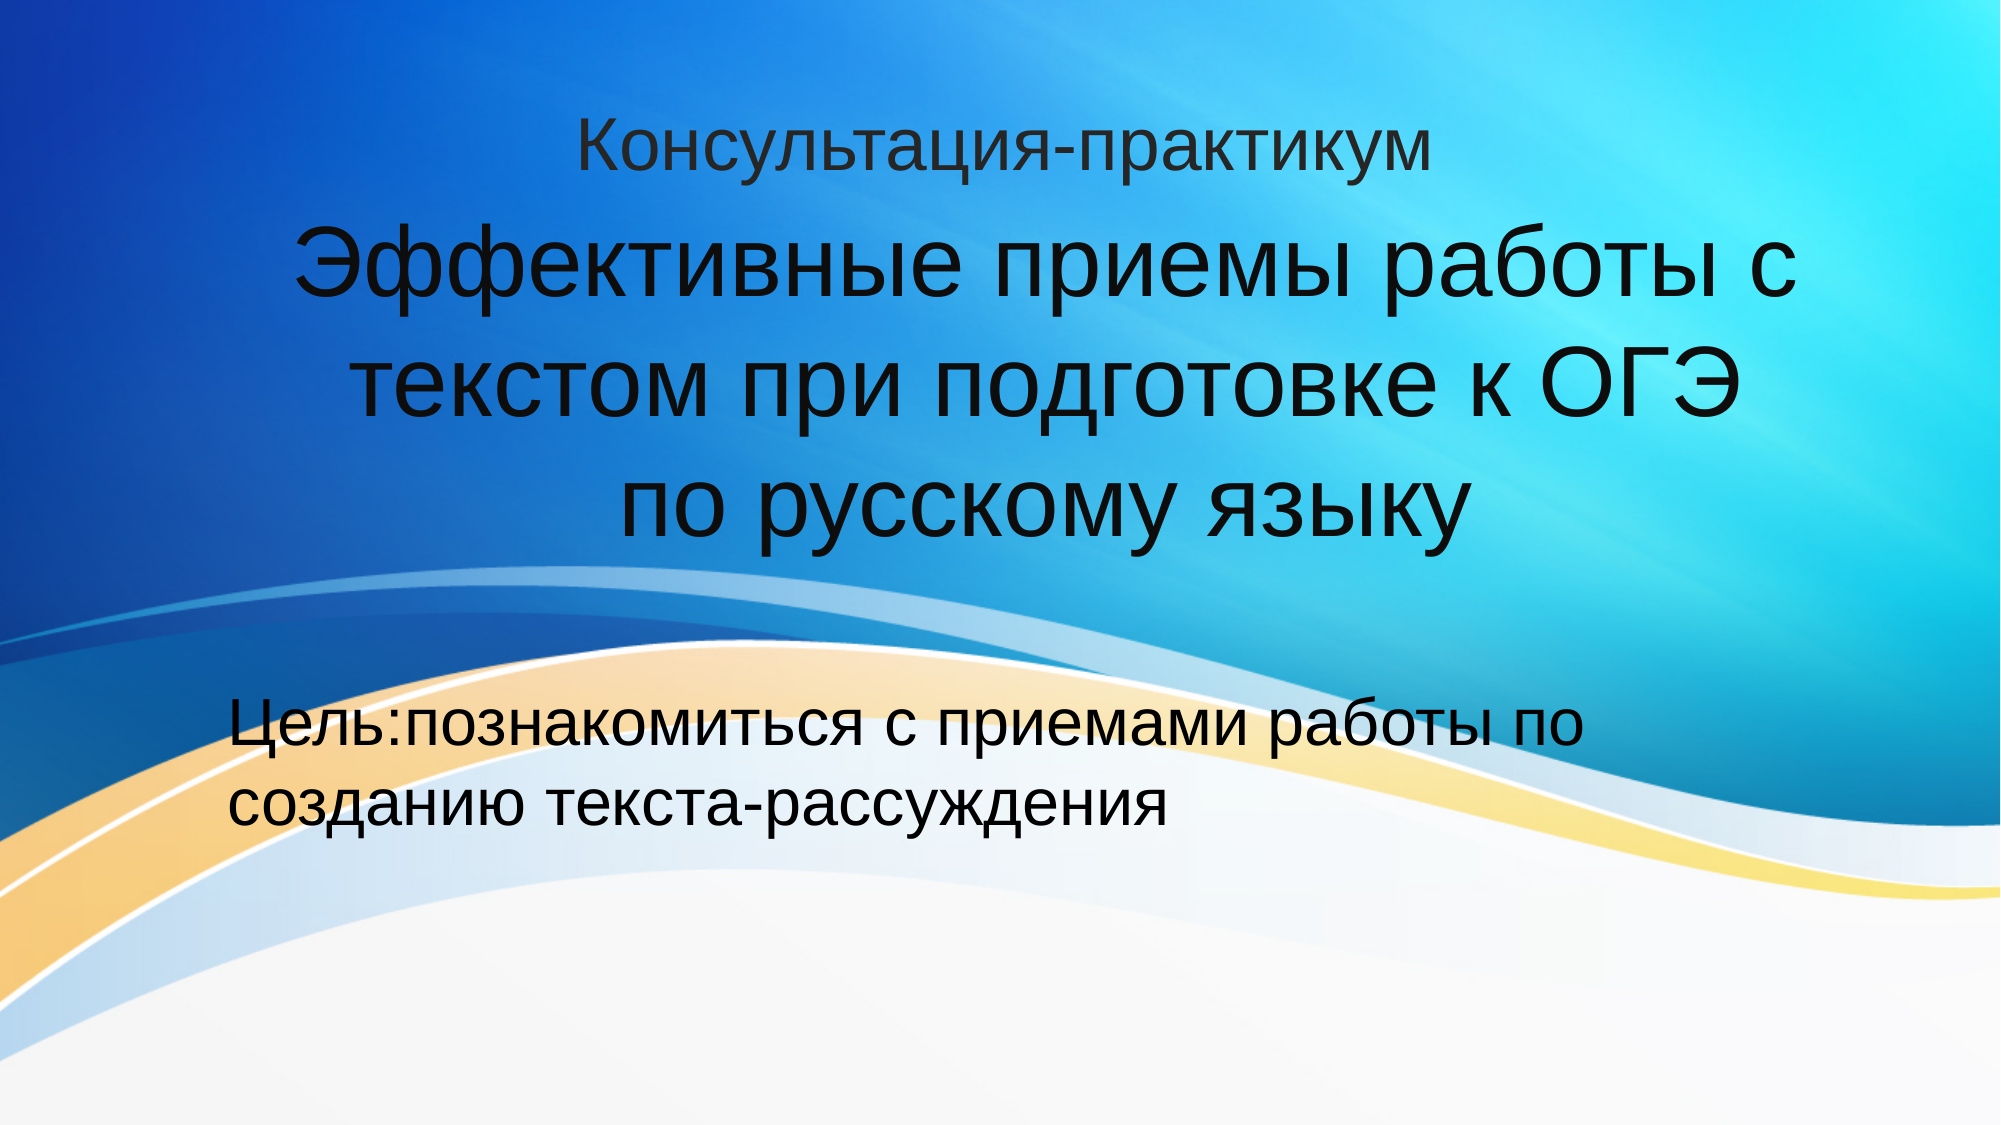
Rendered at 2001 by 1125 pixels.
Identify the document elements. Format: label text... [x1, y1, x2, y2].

picture [0, 0, 2001, 1125]
subtitle Эффективные приемы работы с текстом при подготовке к ОГЭ по русскому языку [267, 189, 1825, 671]
text_box Цель:познакомиться с приемами работы по созданию текста-рассуждения [213, 671, 1911, 1069]
title Консультация-практикум [161, 33, 1849, 248]
